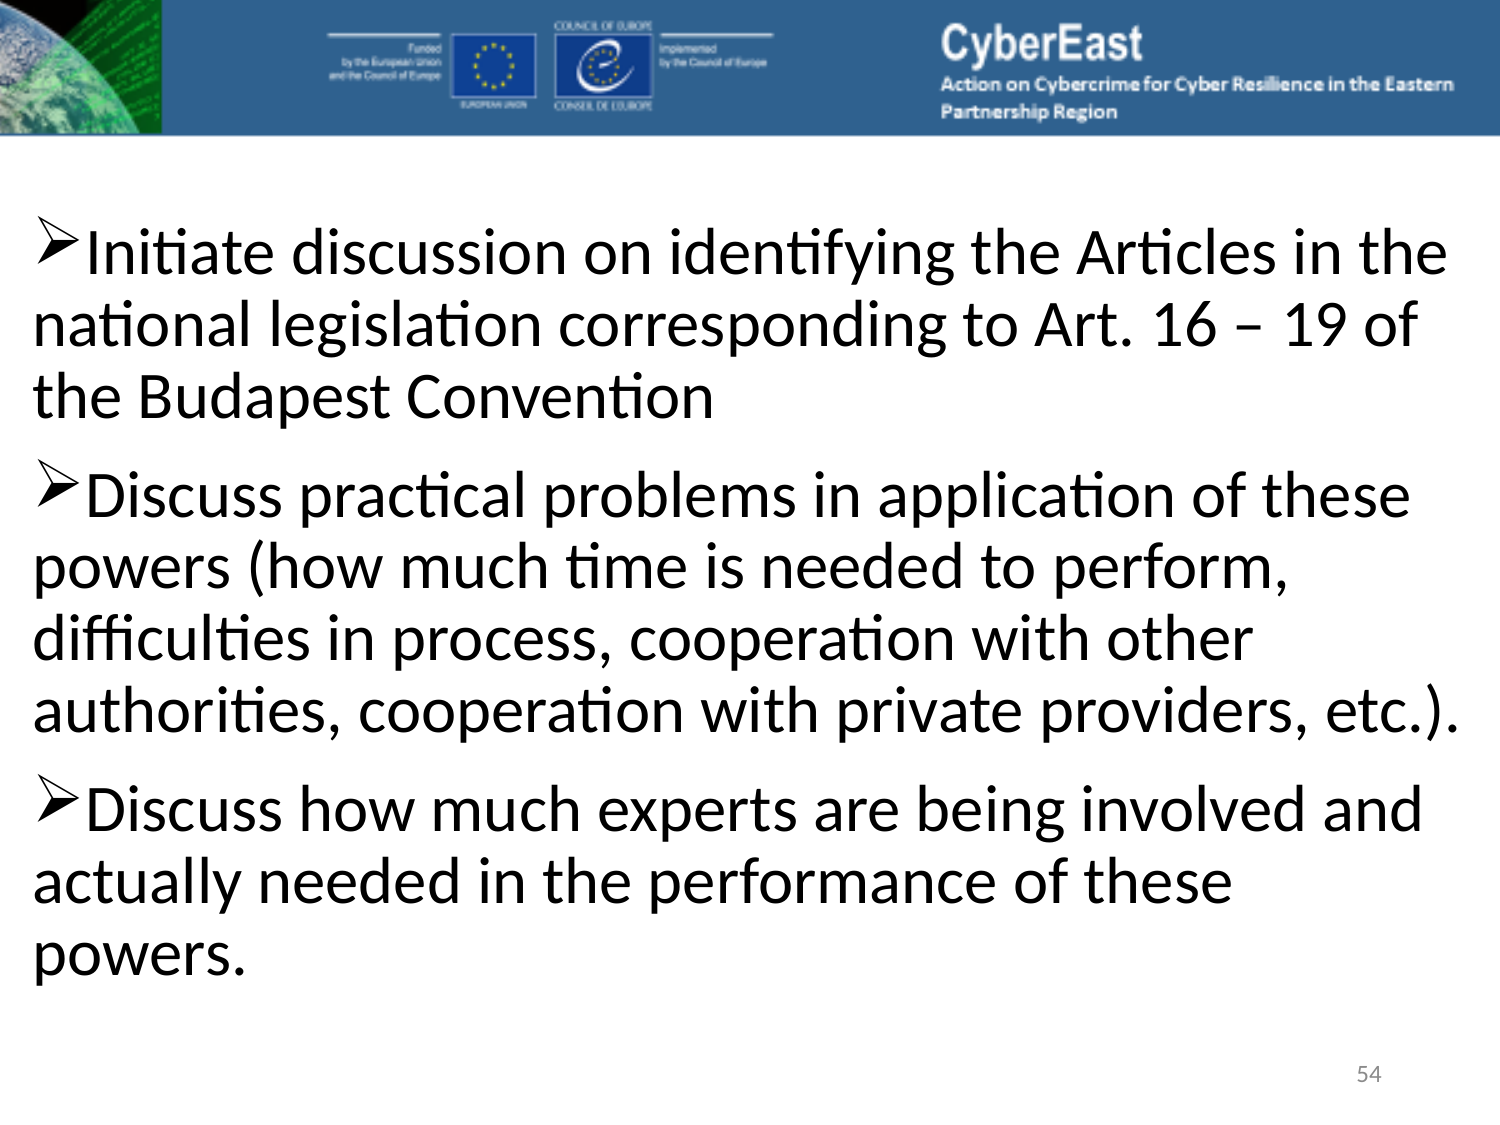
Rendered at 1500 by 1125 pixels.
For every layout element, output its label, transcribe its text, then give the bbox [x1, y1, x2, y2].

list Initiate discussion on identifying the Articles in the national legislation corresponding to Art. 16 – 19 of the Budapest Convention Discuss practical problems in application of these powers (how much time is needed to perform, difficulties in process, cooperation with other authorities, cooperation with private providers, etc.). Discuss how much experts are being involved and actually needed in the performance of these powers. [17, 209, 1478, 1018]
slide_number 54 [1059, 1042, 1397, 1103]
picture [0, 0, 1500, 1125]
